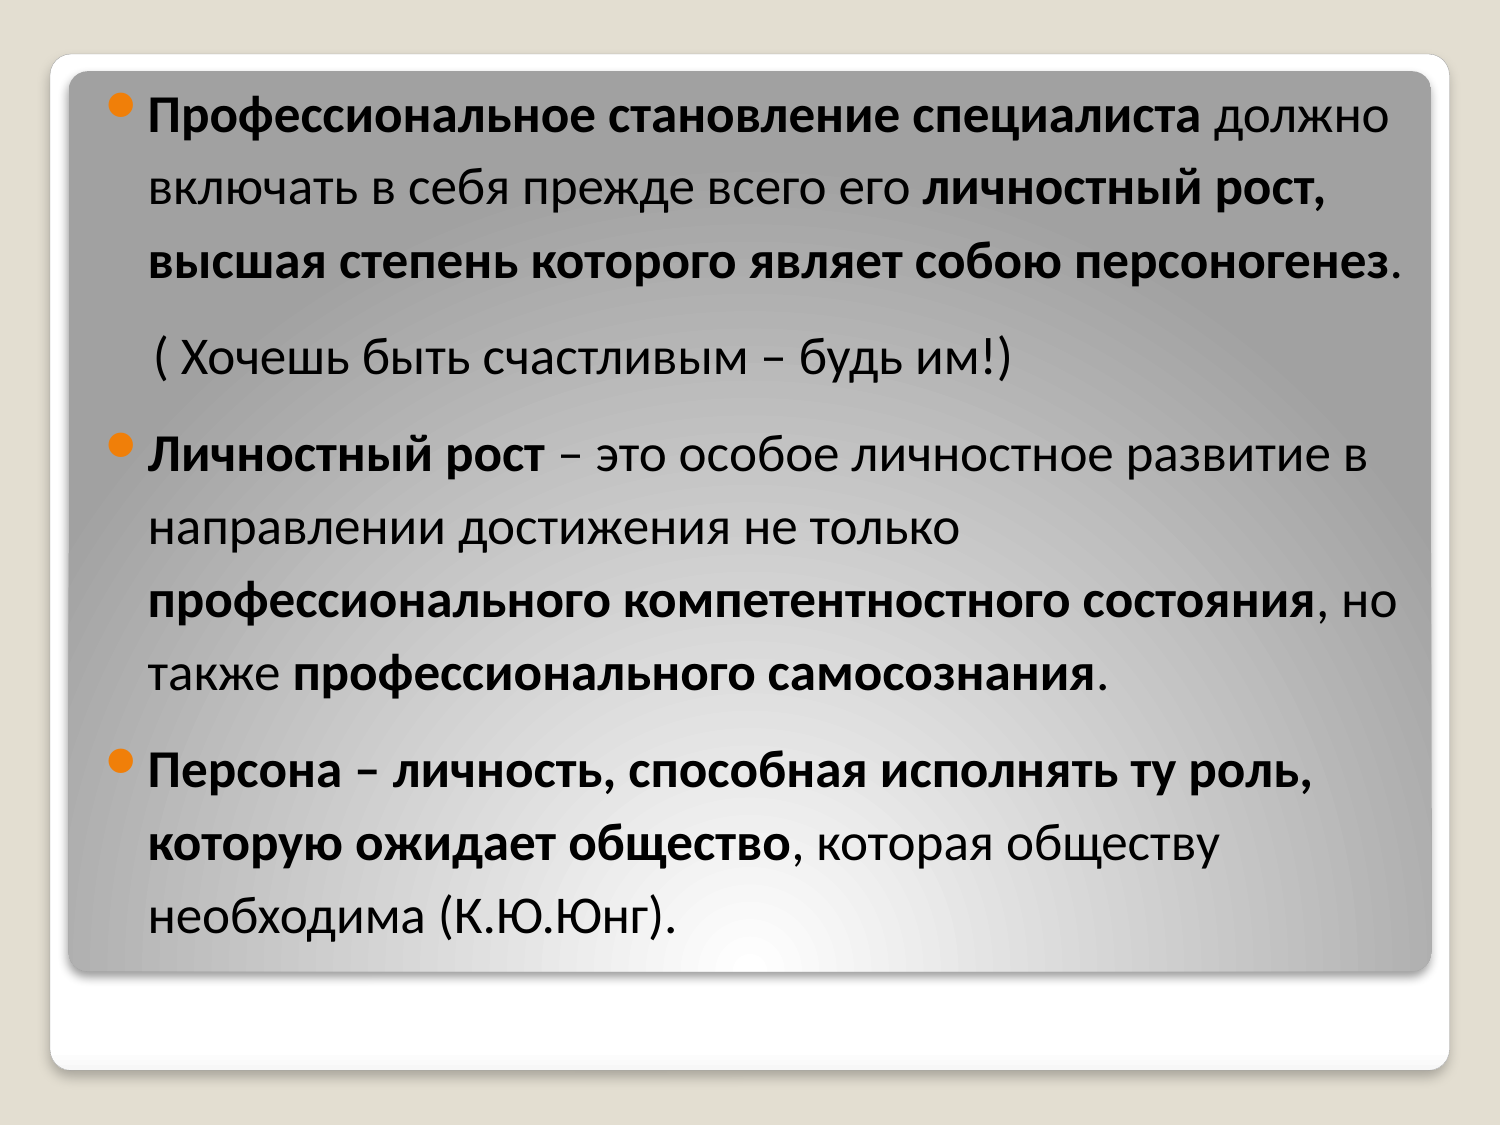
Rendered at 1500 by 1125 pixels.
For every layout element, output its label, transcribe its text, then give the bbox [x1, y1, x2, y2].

list Профессиональное становление специалиста должно включать в себя прежде всего его личностный рост, высшая степень которого являет собою персоногенез. ( Хочешь быть счастливым – будь им!) Личностный рост – это особое личностное развитие в направлении достижения не только профессионального компетентностного состояния, но также профессионального самосознания. Персона – личность, способная исполнять ту роль, которую ожидает общество, которая обществу необходима (К.Ю.Юнг). [75, 54, 1425, 1005]
